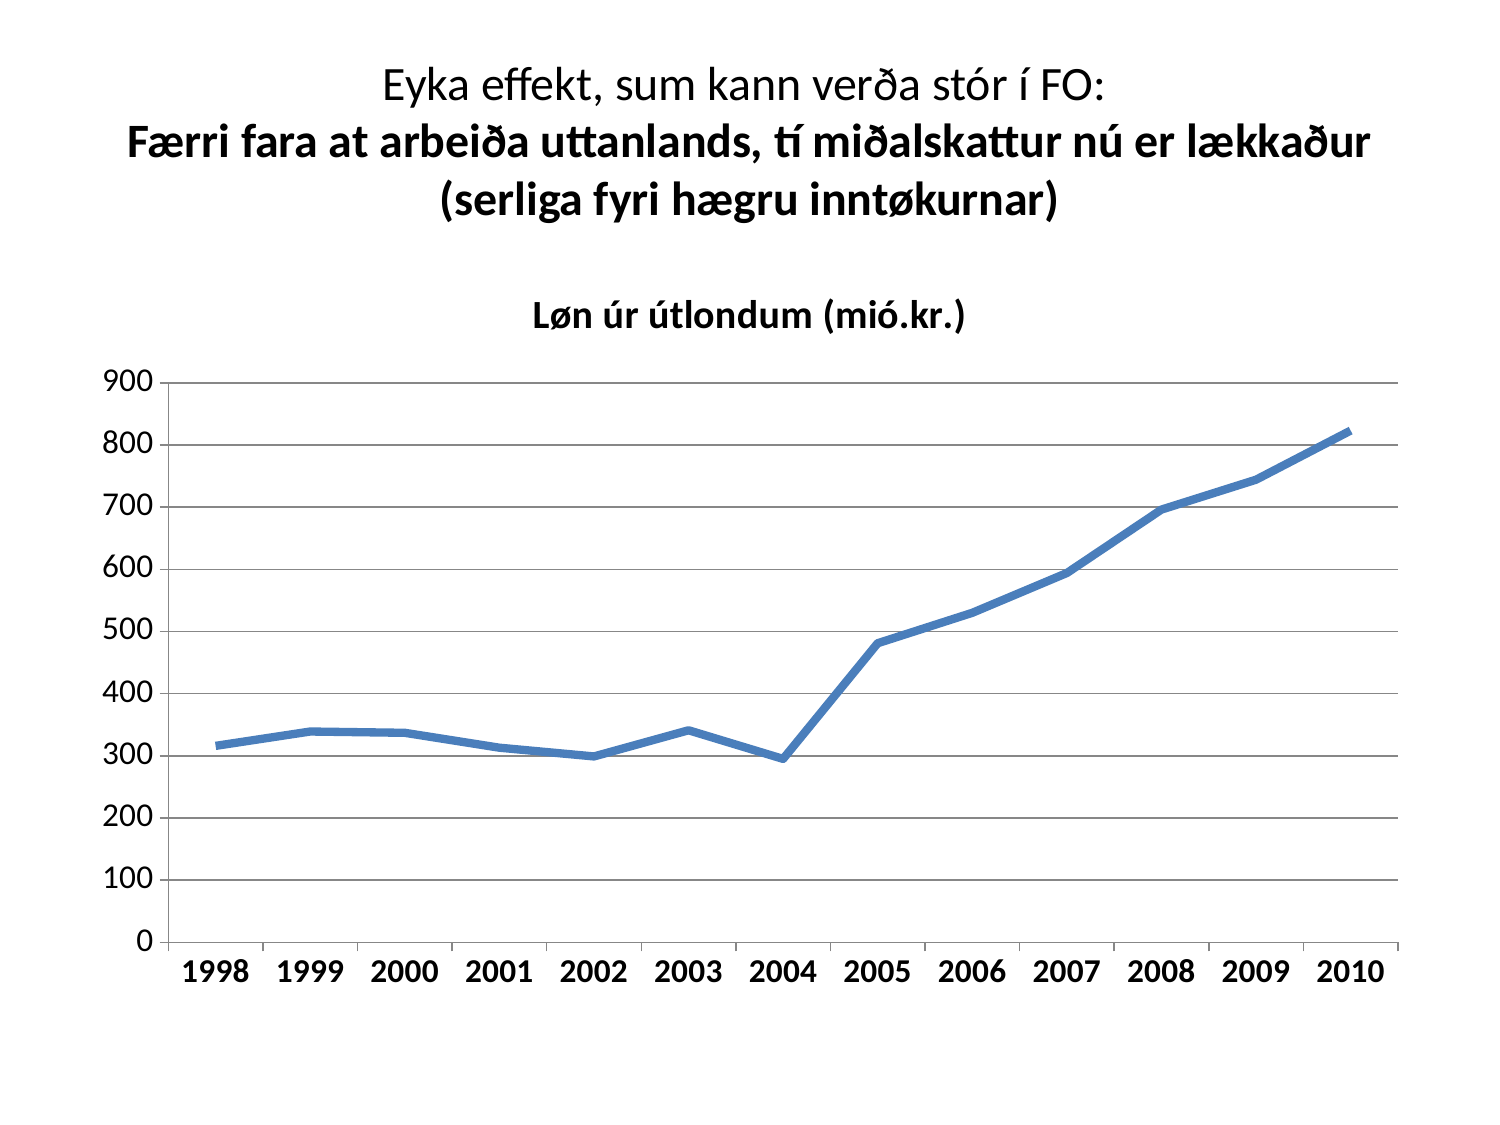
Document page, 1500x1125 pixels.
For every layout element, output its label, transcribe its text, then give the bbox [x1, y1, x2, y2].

title Eyka effekt, sum kann verða stór í FO: Færri fara at arbeiða uttanlands, tí miðalskattur nú er lækkaður (serliga fyri hægru inntøkurnar) [75, 45, 1425, 233]
chart [74, 262, 1426, 1006]
